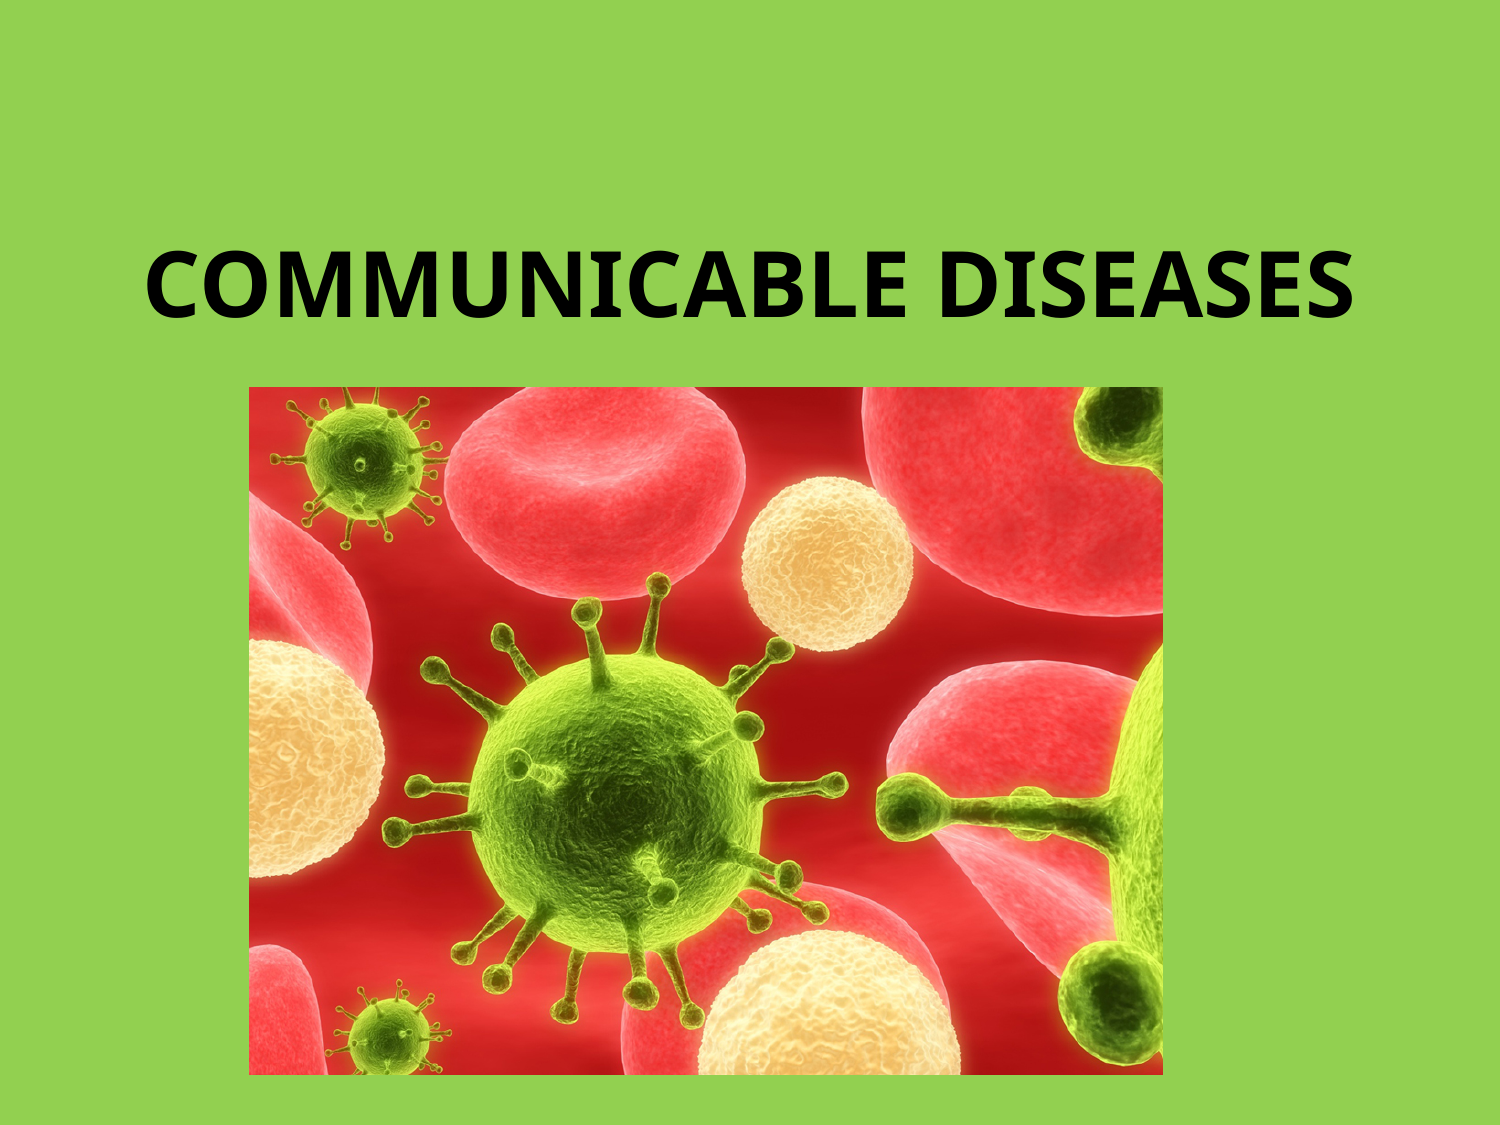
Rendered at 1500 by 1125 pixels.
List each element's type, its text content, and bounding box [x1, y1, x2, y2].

title COMMUNICABLE DISEASES [112, 99, 1388, 463]
picture [249, 387, 1163, 1076]
